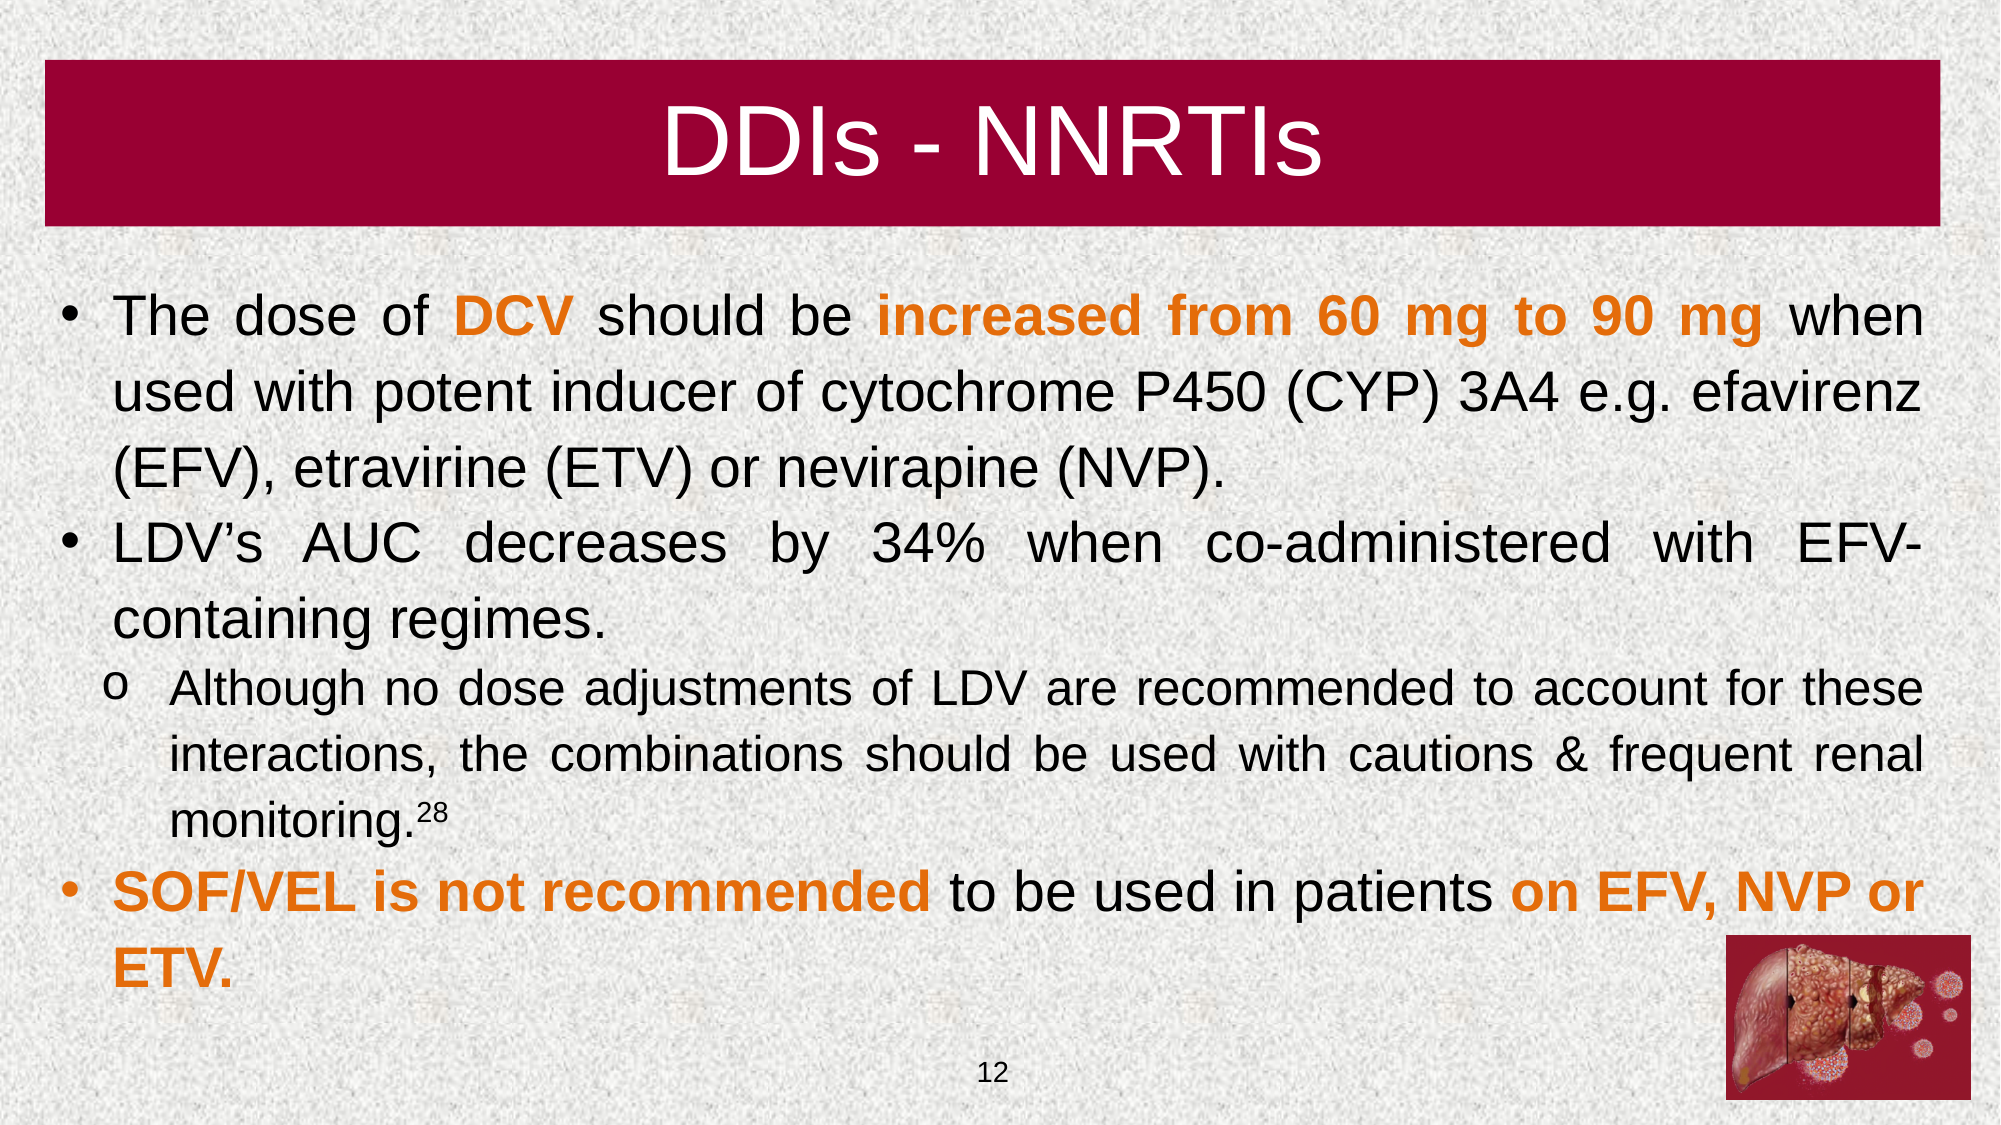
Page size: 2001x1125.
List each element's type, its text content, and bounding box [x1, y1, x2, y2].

list The dose of DCV should be increased from 60 mg to 90 mg when used with potent inducer of cytochrome P450 (CYP) 3A4 e.g. efavirenz (EFV), etravirine (ETV) or nevirapine (NVP). LDV’s AUC decreases by 34% when co-administered with EFV-containing regimes. Although no dose adjustments of LDV are recommended to account for these interactions, the combinations should be used with cautions & frequent renal monitoring.28 SOF/VEL is not recommended to be used in patients on EFV, NVP or ETV. [45, 264, 1941, 1007]
text_box 12 [759, 1040, 1227, 1101]
text_box DDIs - NNRTIs [45, 59, 1941, 227]
picture [0, 0, 2001, 1125]
